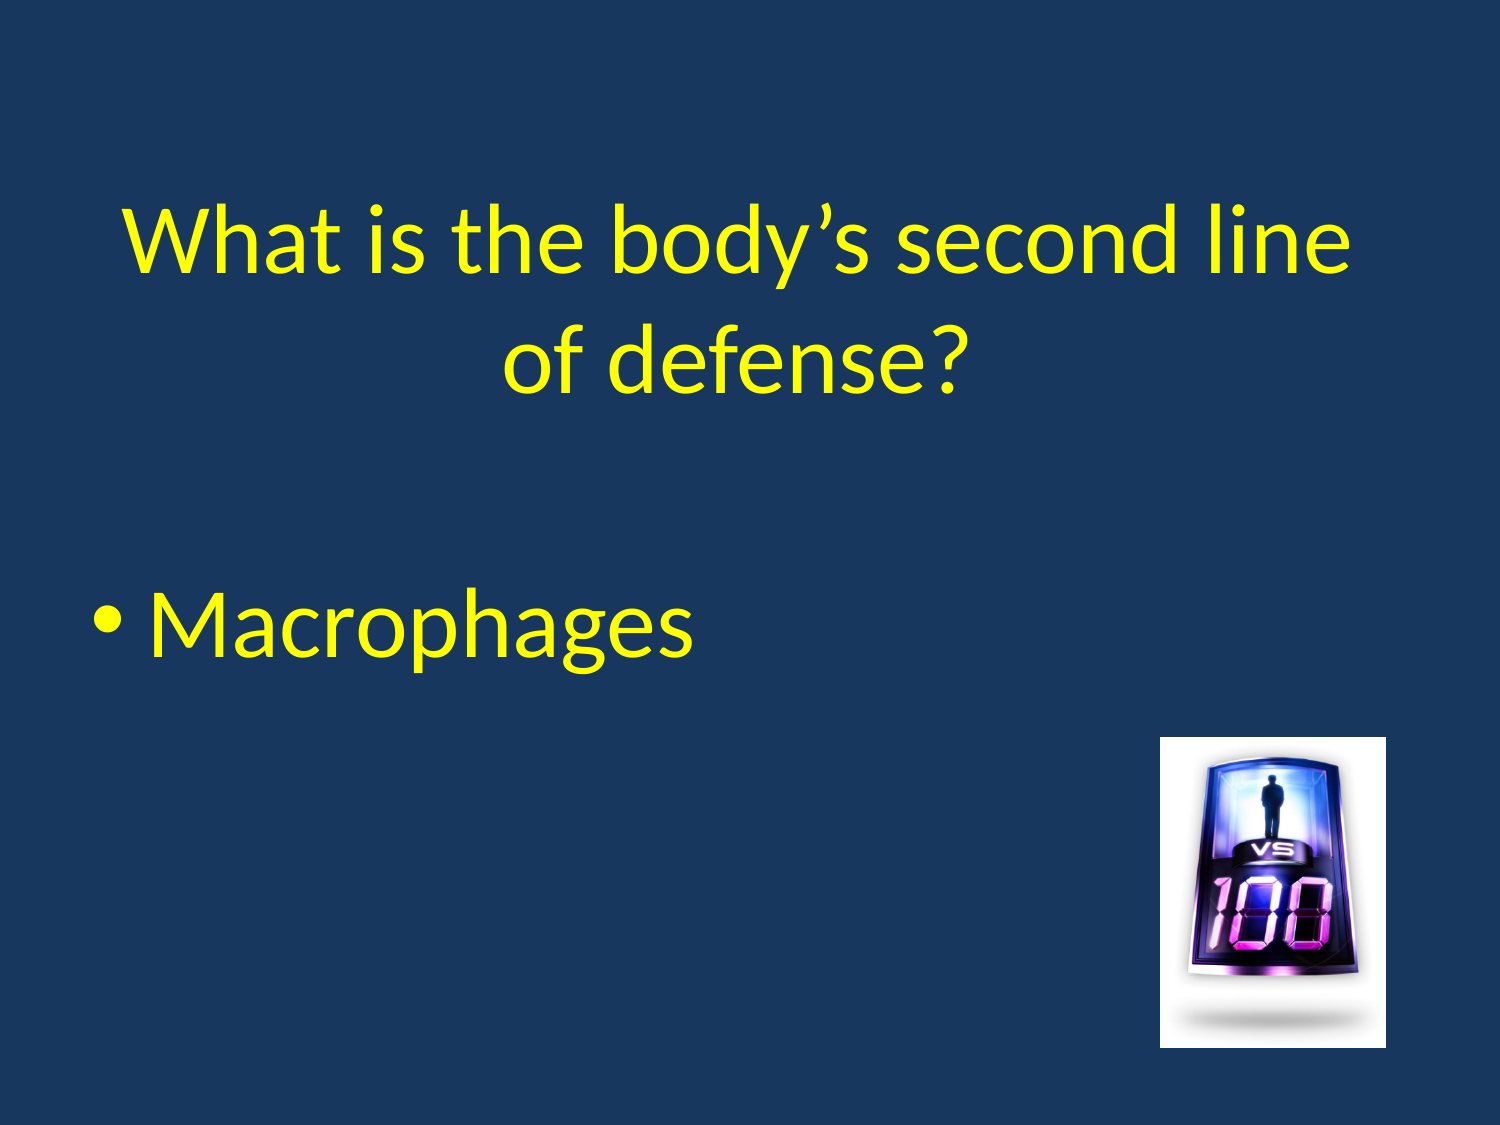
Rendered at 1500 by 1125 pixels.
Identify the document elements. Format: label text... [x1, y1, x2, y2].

list Macrophages [75, 549, 1425, 725]
title What is the body’s second line of defense? [62, 200, 1413, 388]
picture [1160, 737, 1386, 1049]
